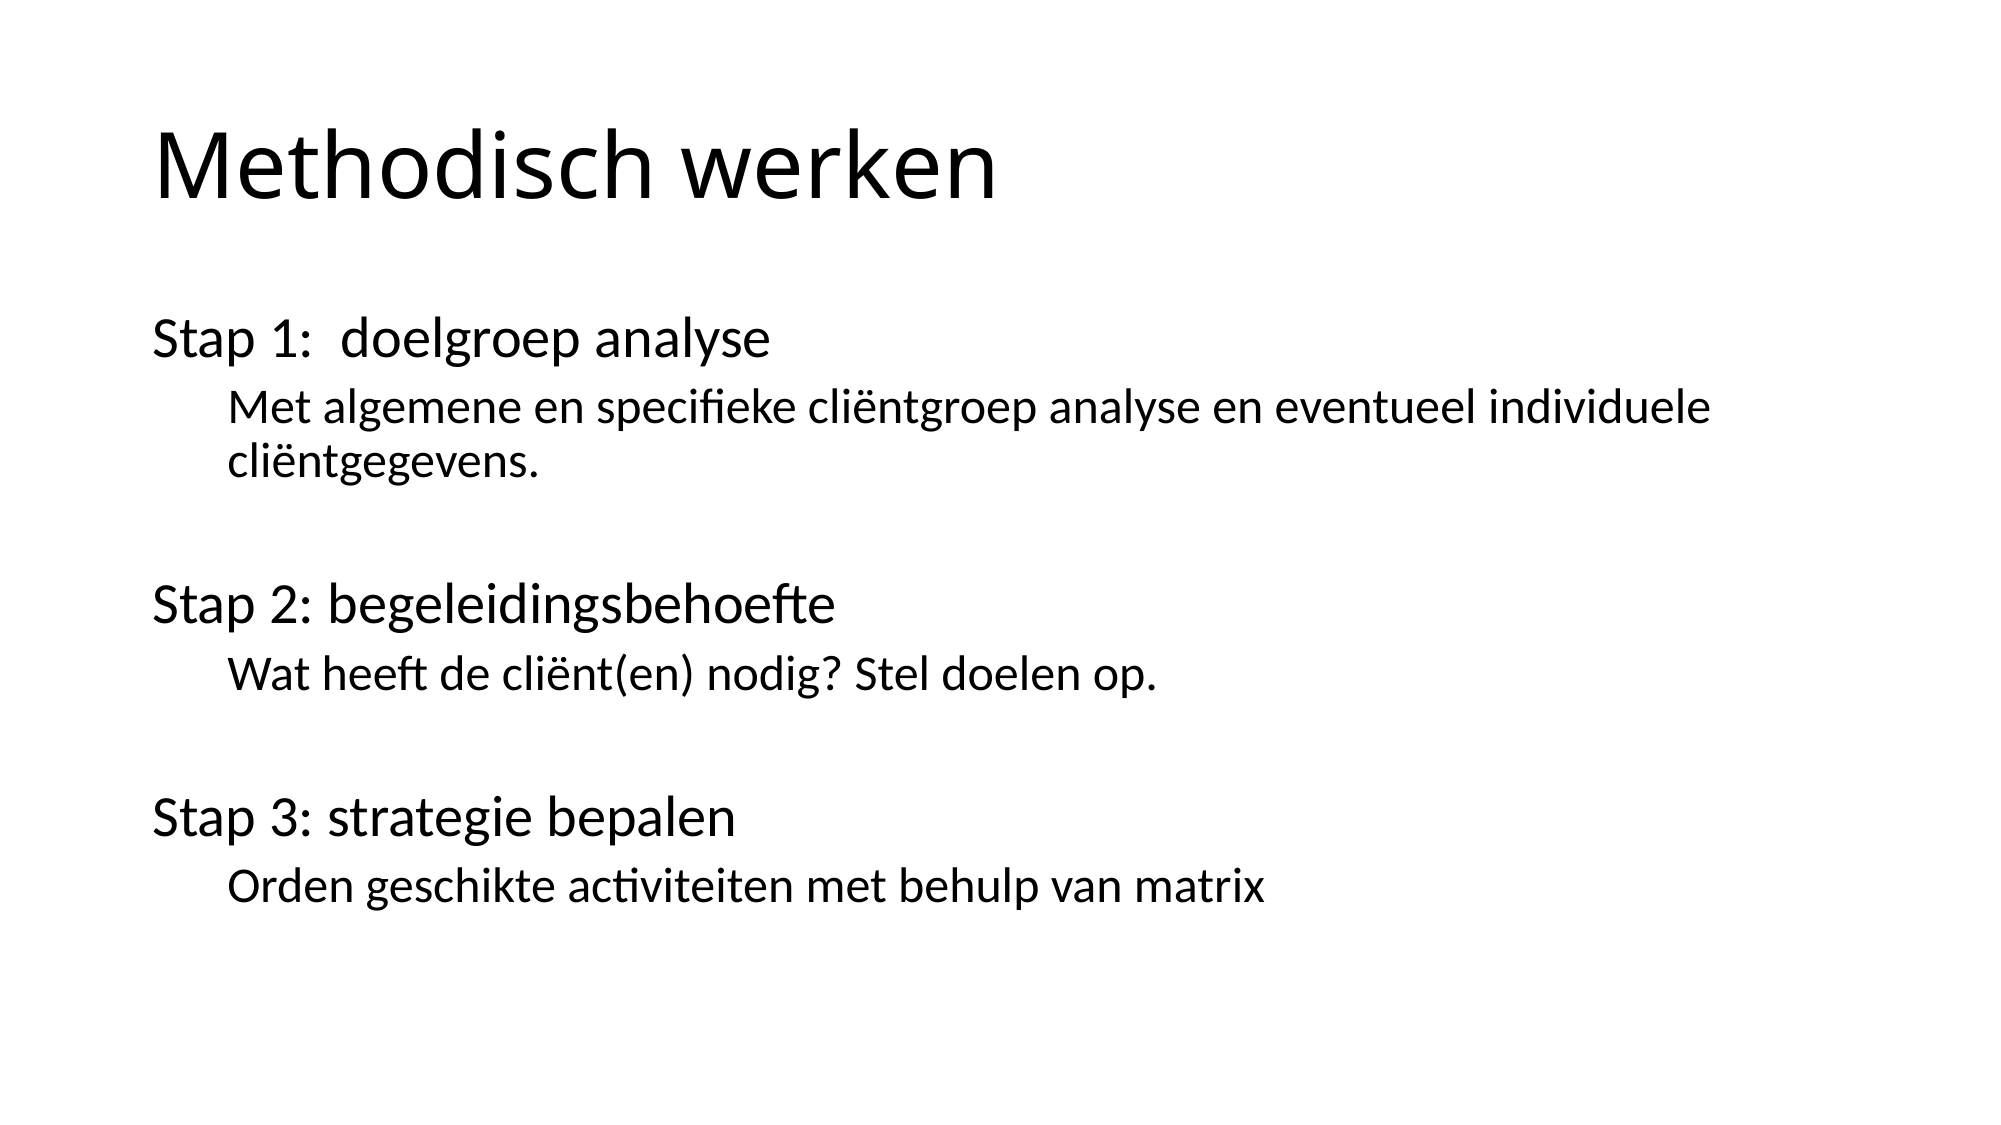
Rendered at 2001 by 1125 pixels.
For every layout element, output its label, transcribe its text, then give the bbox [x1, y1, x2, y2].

title Methodisch werken [137, 59, 1863, 278]
list Stap 1: doelgroep analyse Met algemene en specifieke cliëntgroep analyse en eventueel individuele cliëntgegevens. Stap 2: begeleidingsbehoefte Wat heeft de cliënt(en) nodig? Stel doelen op. Stap 3: strategie bepalen Orden geschikte activiteiten met behulp van matrix [137, 299, 1863, 1014]
